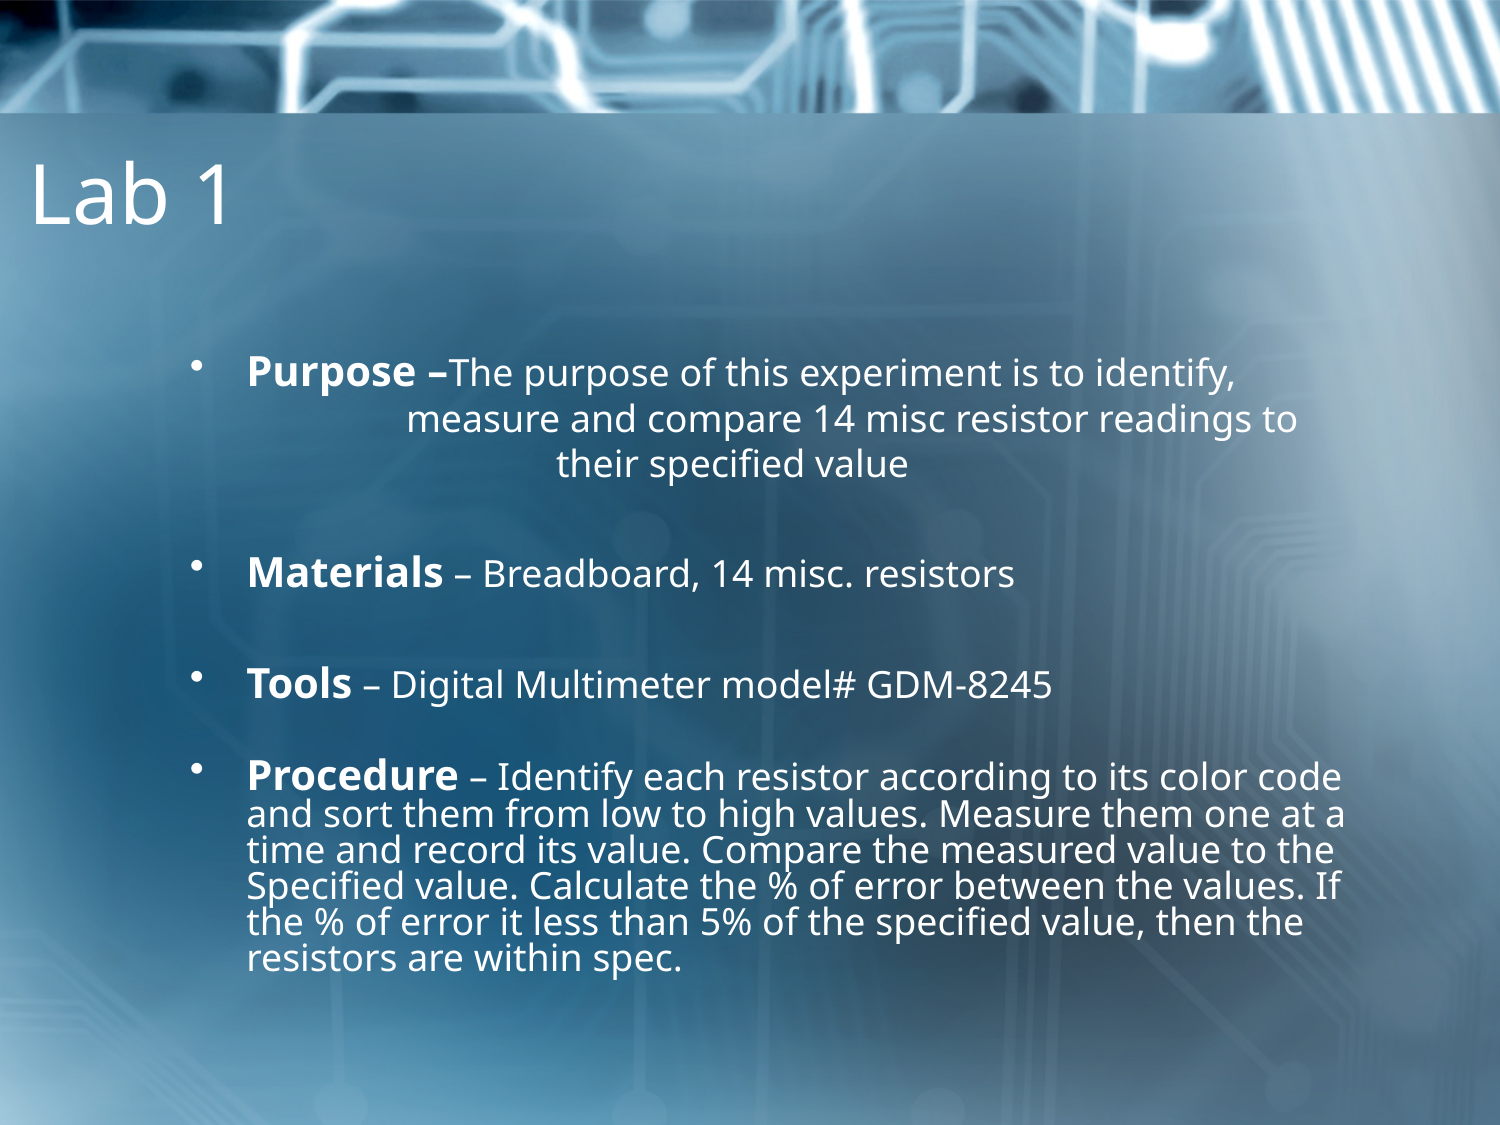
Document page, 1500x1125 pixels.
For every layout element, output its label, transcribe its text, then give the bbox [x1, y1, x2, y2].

title Lab 1 [14, 132, 1439, 250]
picture [0, 0, 1500, 1125]
list Purpose –The purpose of this experiment is to identify, measure and compare 14 misc resistor readings to their specified value Materials – Breadboard, 14 misc. resistors Tools – Digital Multimeter model# GDM-8245 Procedure – Identify each resistor according to its color code and sort them from low to high values. Measure them one at a time and record its value. Compare the measured value to the Specified value. Calculate the % of error between the values. If the % of error it less than 5% of the specified value, then the resistors are within spec. [174, 337, 1375, 1025]
